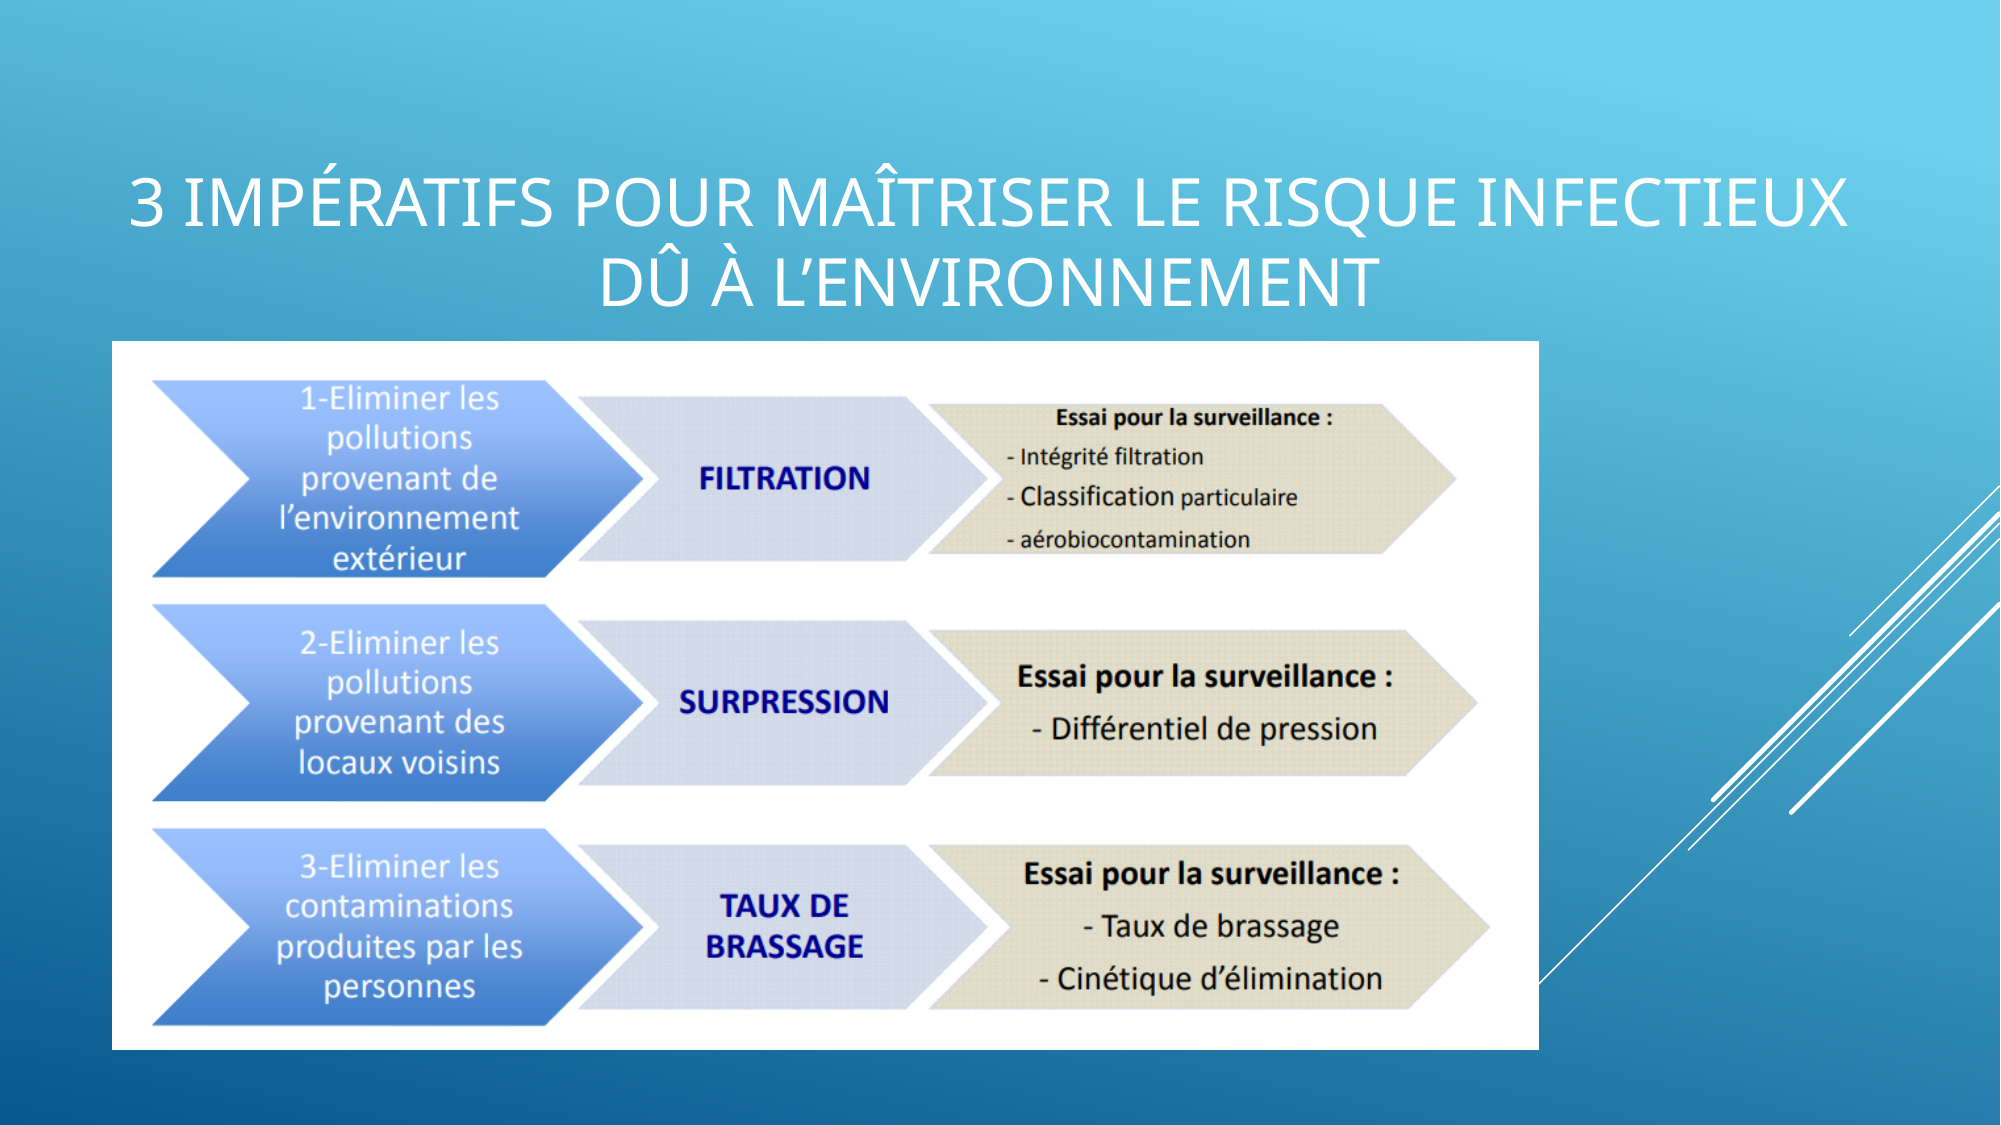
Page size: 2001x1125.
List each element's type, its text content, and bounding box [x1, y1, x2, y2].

title 3 impératifs pour maîtriser le risque infectieux dû à l’environnement [112, 112, 1867, 367]
picture [111, 341, 1539, 1051]
